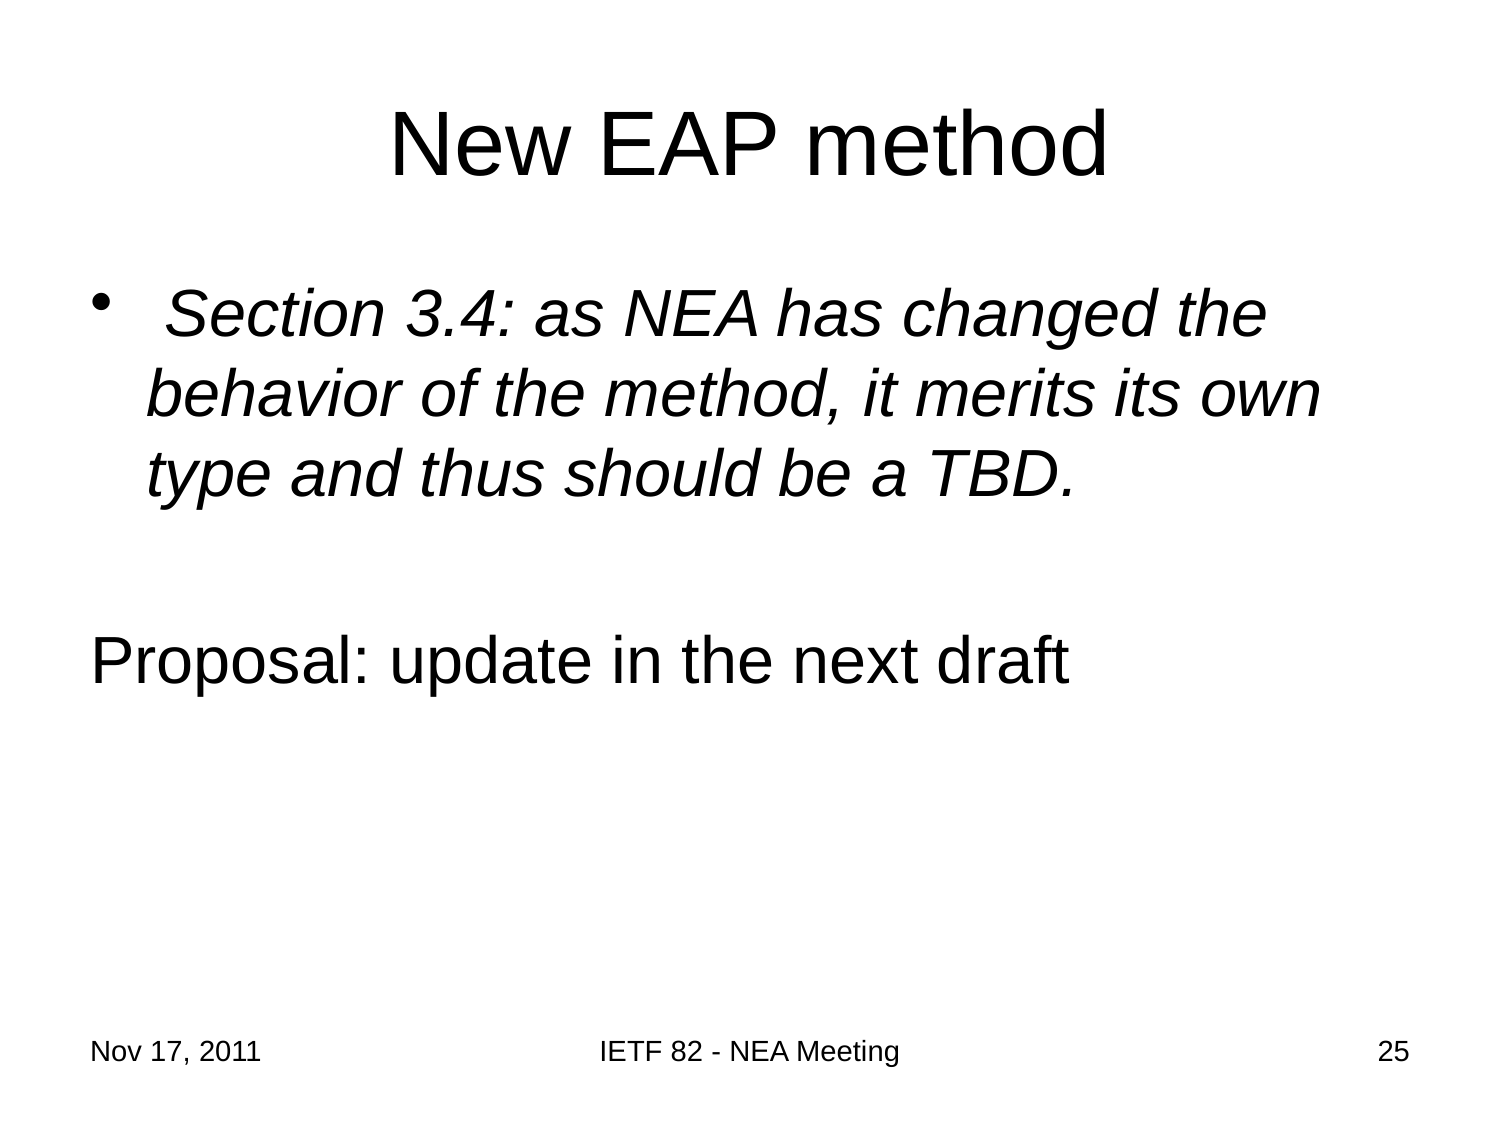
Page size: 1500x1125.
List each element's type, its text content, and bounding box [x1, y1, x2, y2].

list Section 3.4: as NEA has changed the behavior of the method, it merits its own type and thus should be a TBD. Proposal: update in the next draft [74, 262, 1426, 1006]
title New EAP method [74, 44, 1426, 233]
slide_number 25 [1074, 1024, 1426, 1103]
footer IETF 82 - NEA Meeting [512, 1024, 988, 1103]
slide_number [74, 1024, 426, 1103]
